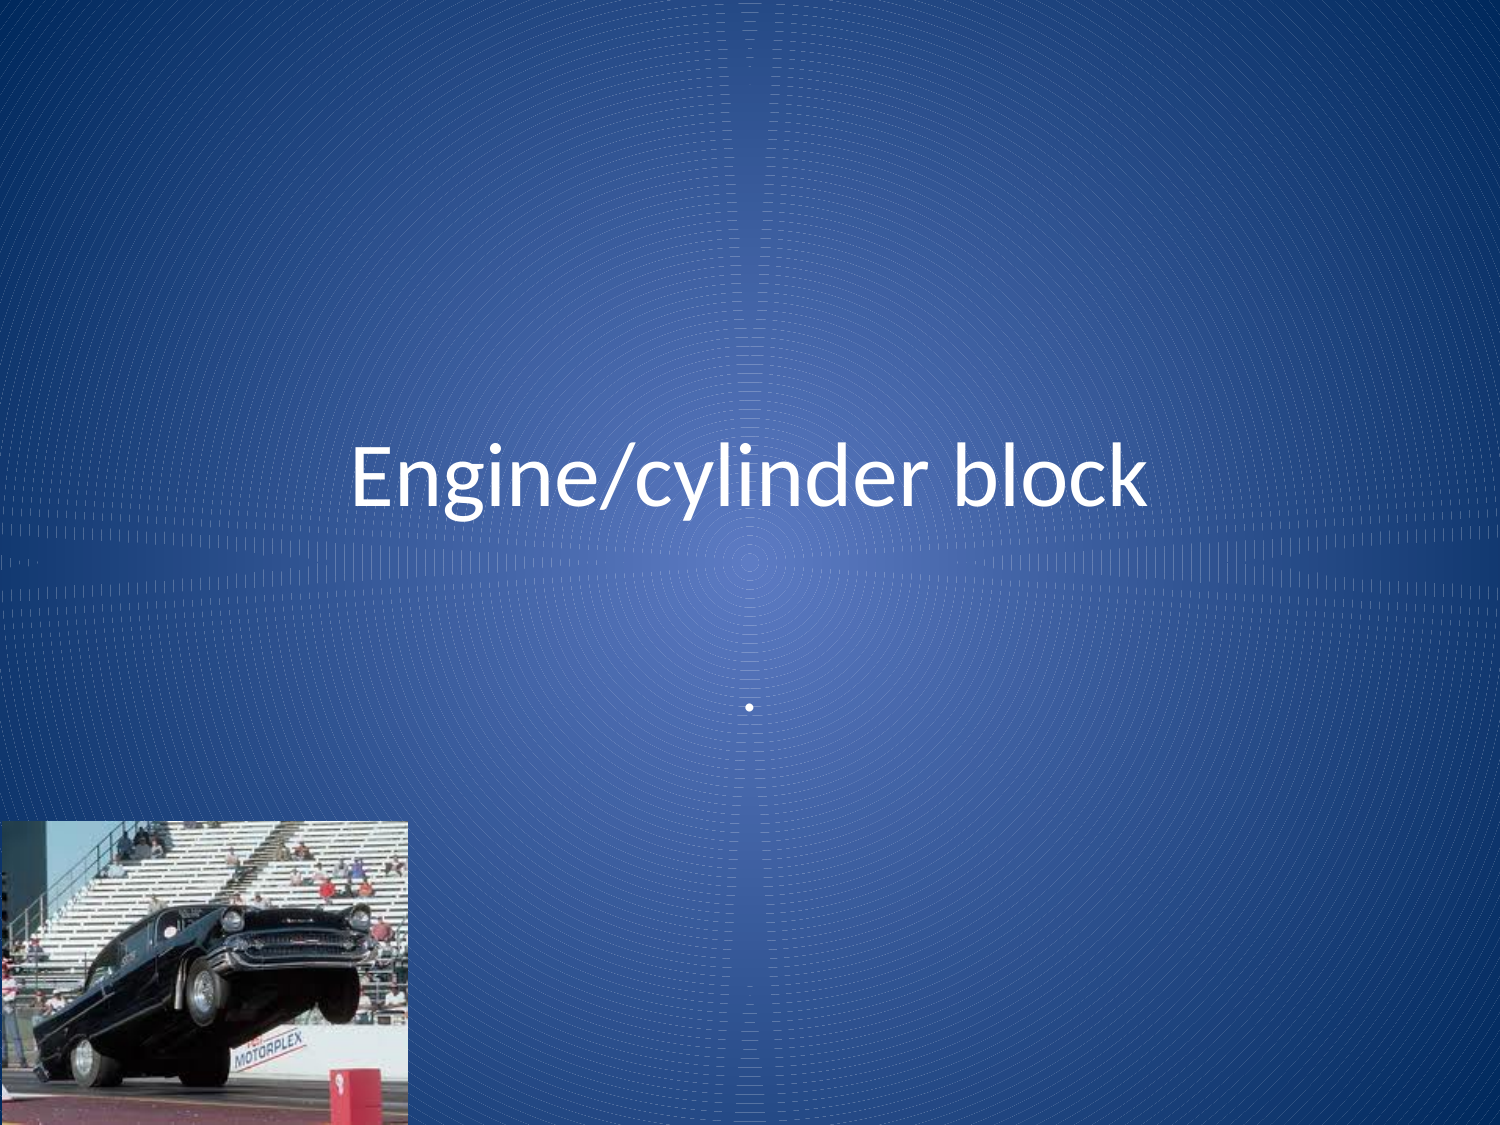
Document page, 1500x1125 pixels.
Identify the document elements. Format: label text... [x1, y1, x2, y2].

picture [2, 821, 408, 1125]
title Engine/cylinder block [112, 349, 1388, 591]
subtitle . [225, 637, 1275, 925]
